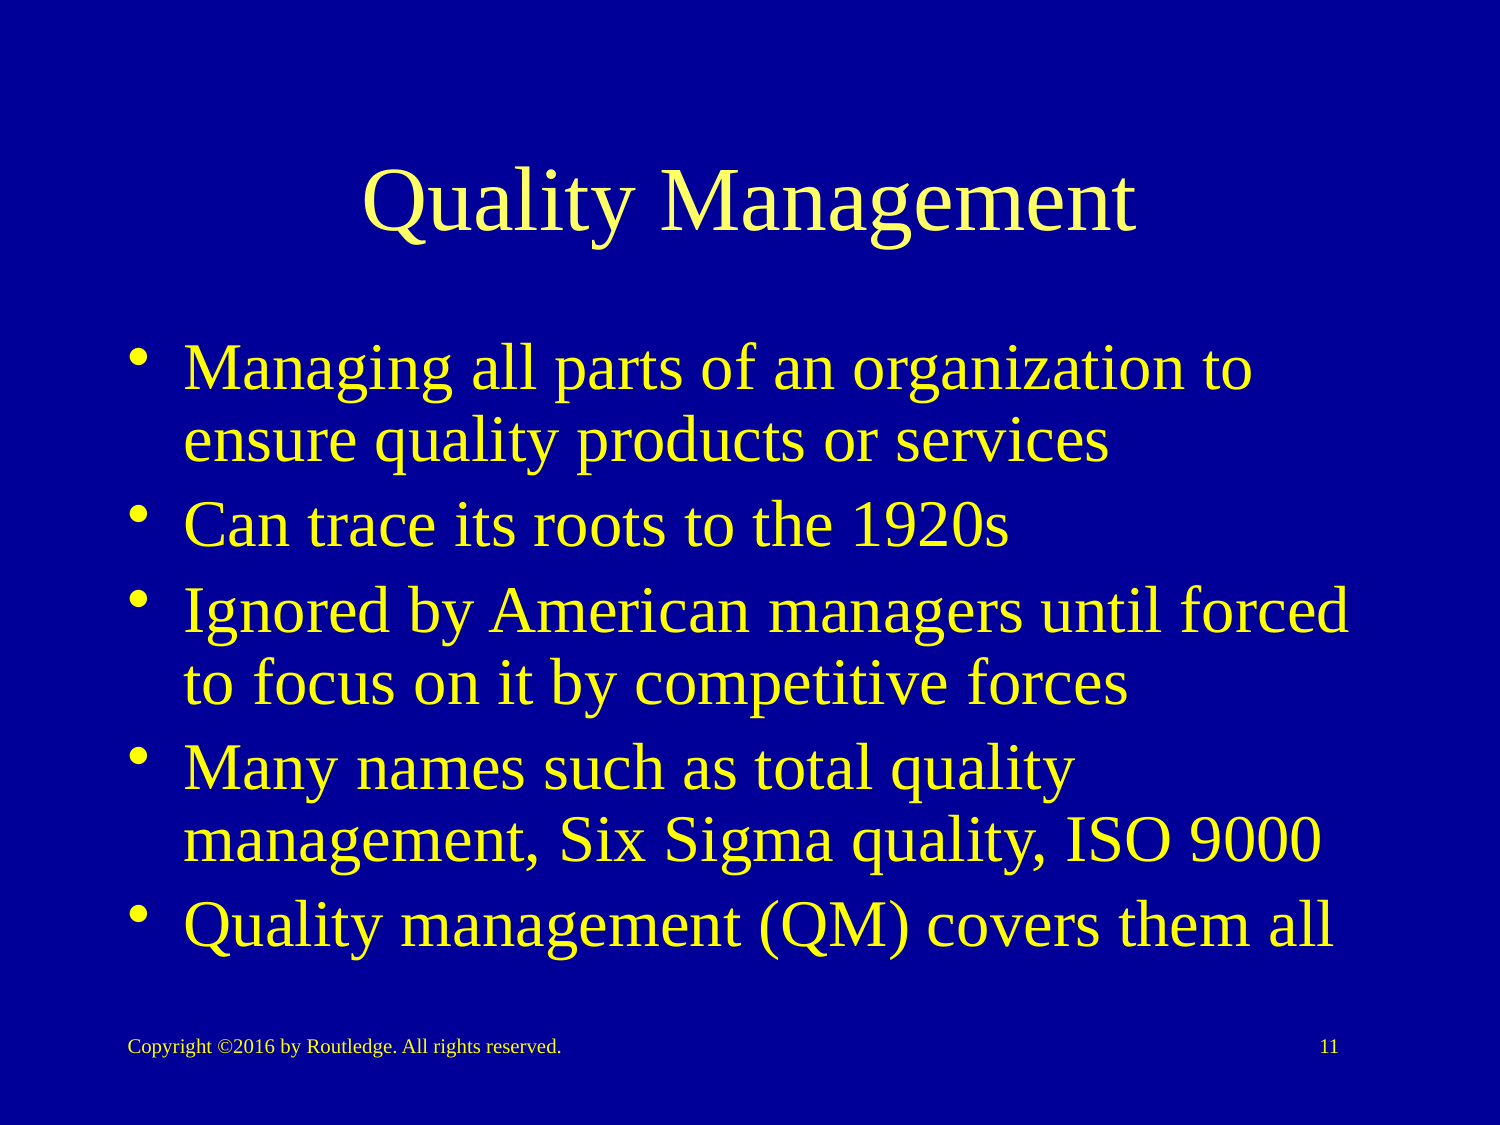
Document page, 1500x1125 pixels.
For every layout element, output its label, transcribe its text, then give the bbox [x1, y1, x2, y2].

footer Copyright ©2016 by Routledge. All rights reserved. [111, 1024, 1267, 1101]
slide_number 11 [1303, 1024, 1388, 1101]
list Managing all parts of an organization to ensure quality products or services Can trace its roots to the 1920s Ignored by American managers until forced to focus on it by competitive forces Many names such as total quality management, Six Sigma quality, ISO 9000 Quality management (QM) covers them all [112, 324, 1388, 1000]
title Quality Management [112, 99, 1388, 288]
